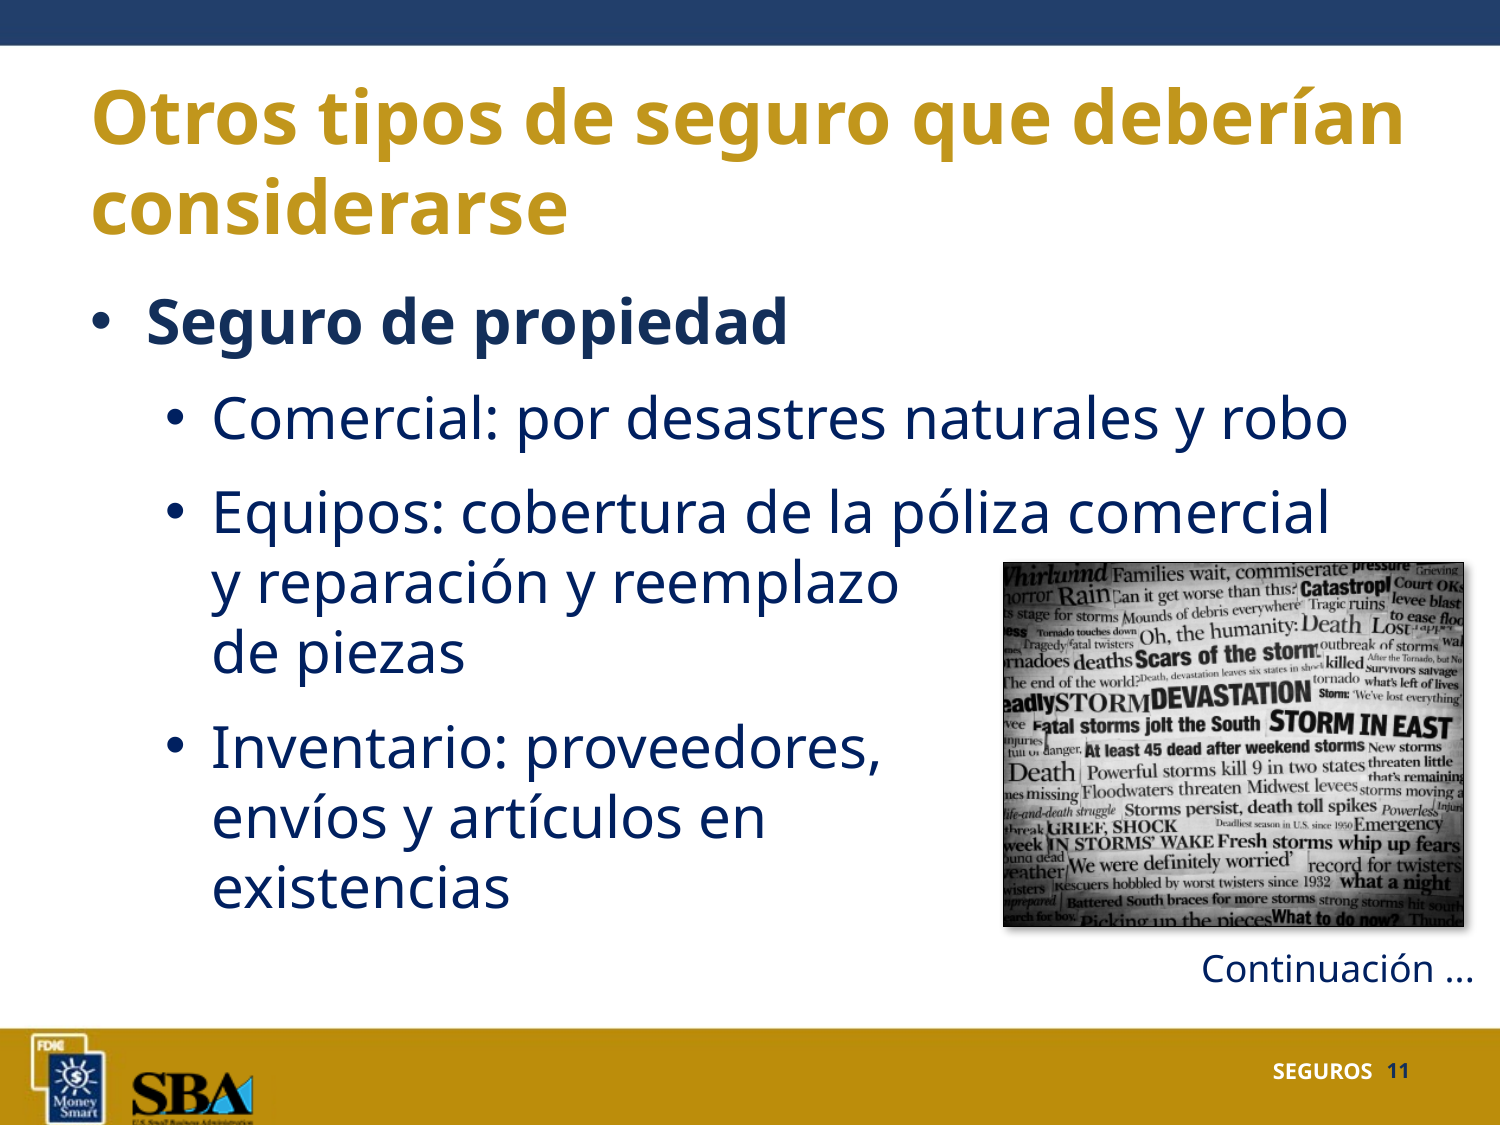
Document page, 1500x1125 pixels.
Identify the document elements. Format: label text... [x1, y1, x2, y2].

list Seguro de propiedad Comercial: por desastres naturales y robo Equipos: cobertura de la póliza comercial y reparación y reemplazo de piezas Inventario: proveedores, envíos y artículos en existencias [74, 274, 1426, 824]
text_box Continuación ... [1186, 937, 1490, 998]
picture [0, 0, 1500, 1125]
title Otros tipos de seguro que deberían considerarse [74, 62, 1500, 163]
